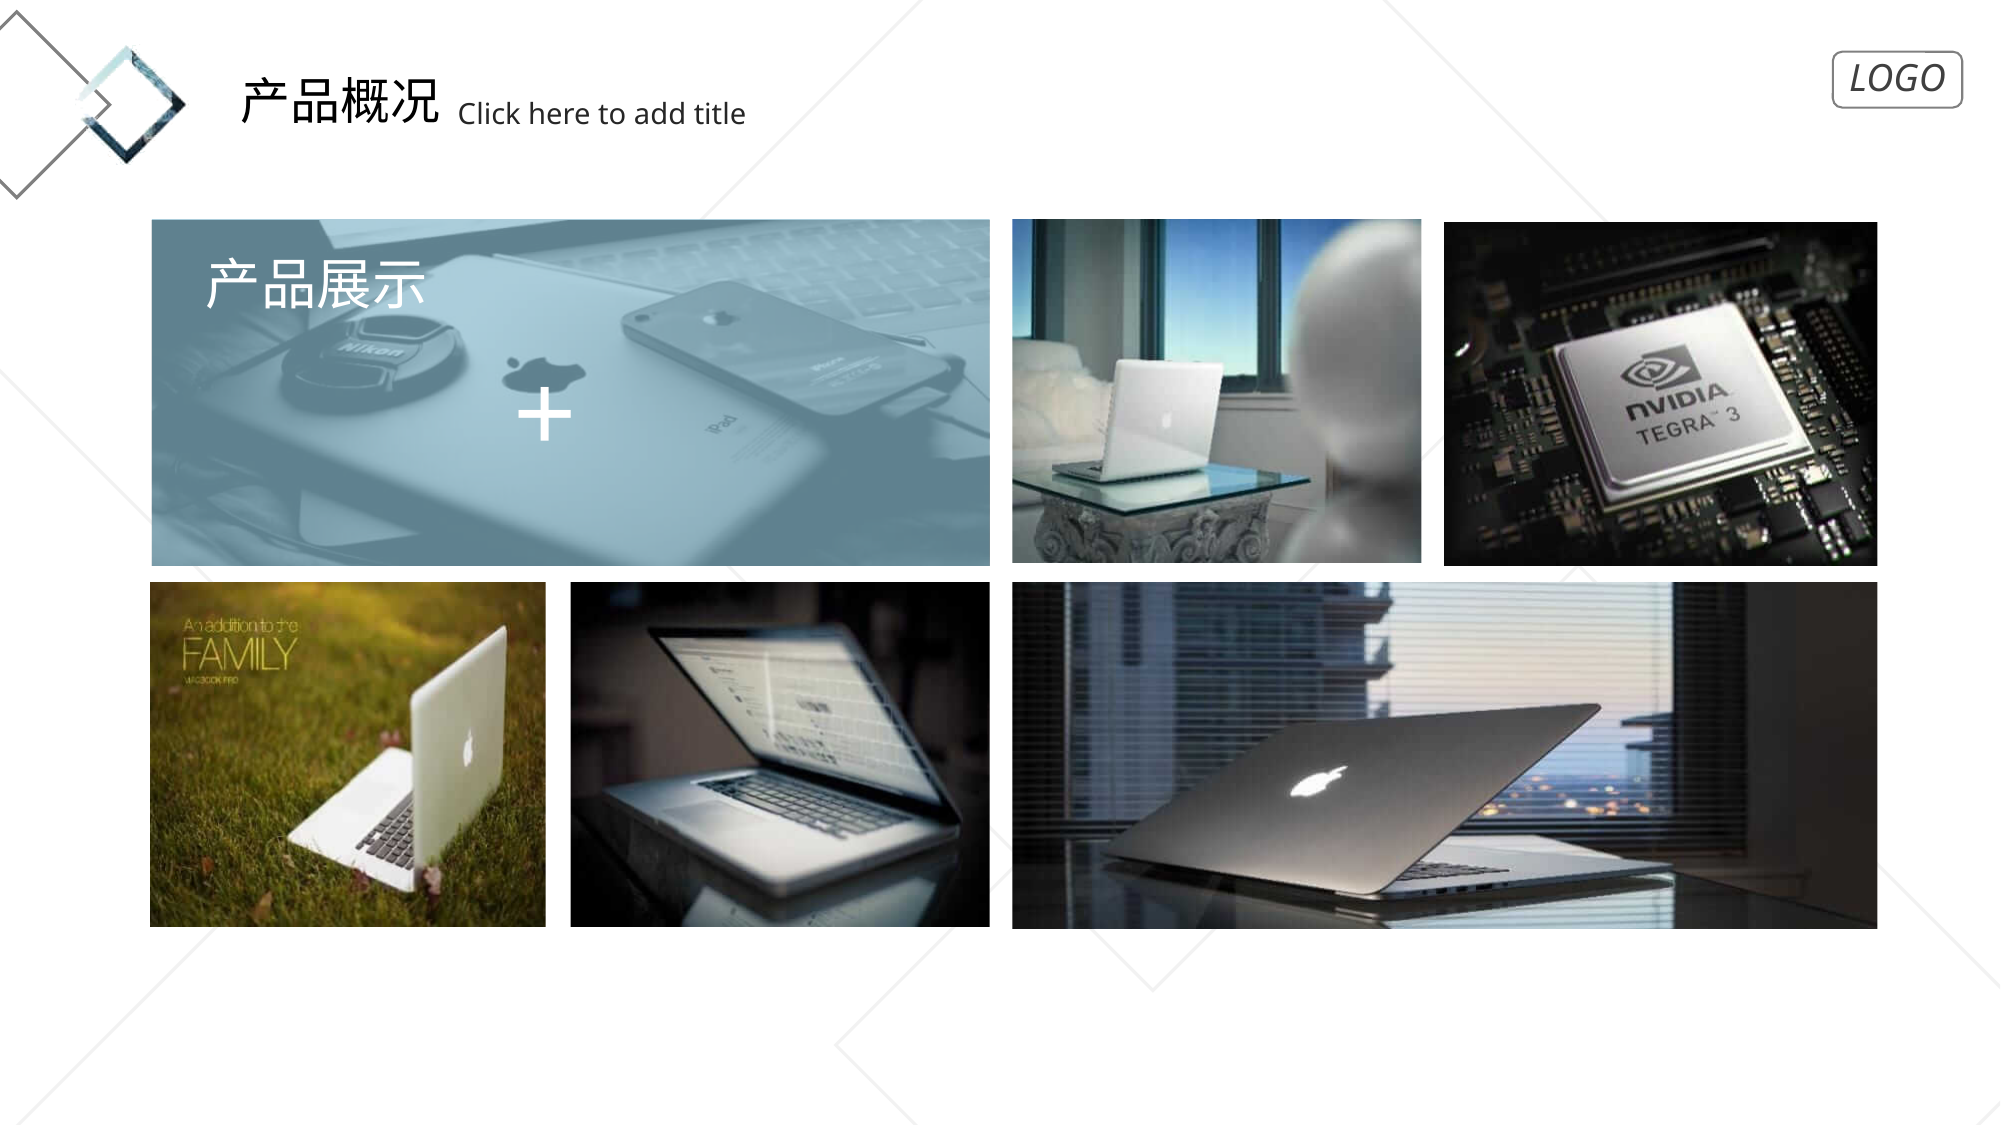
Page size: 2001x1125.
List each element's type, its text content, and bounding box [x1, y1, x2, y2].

text_box [149, 581, 547, 927]
text_box + [488, 335, 603, 484]
text_box [151, 218, 991, 567]
text_box 产品展示 [191, 241, 667, 324]
text_box [1443, 221, 1879, 567]
text_box 产品概况 [144, 62, 455, 138]
picture [64, 44, 189, 165]
text_box Click here to add title [442, 80, 763, 138]
text_box [1011, 582, 1879, 929]
text_box [570, 581, 991, 927]
text_box [1011, 218, 1422, 564]
